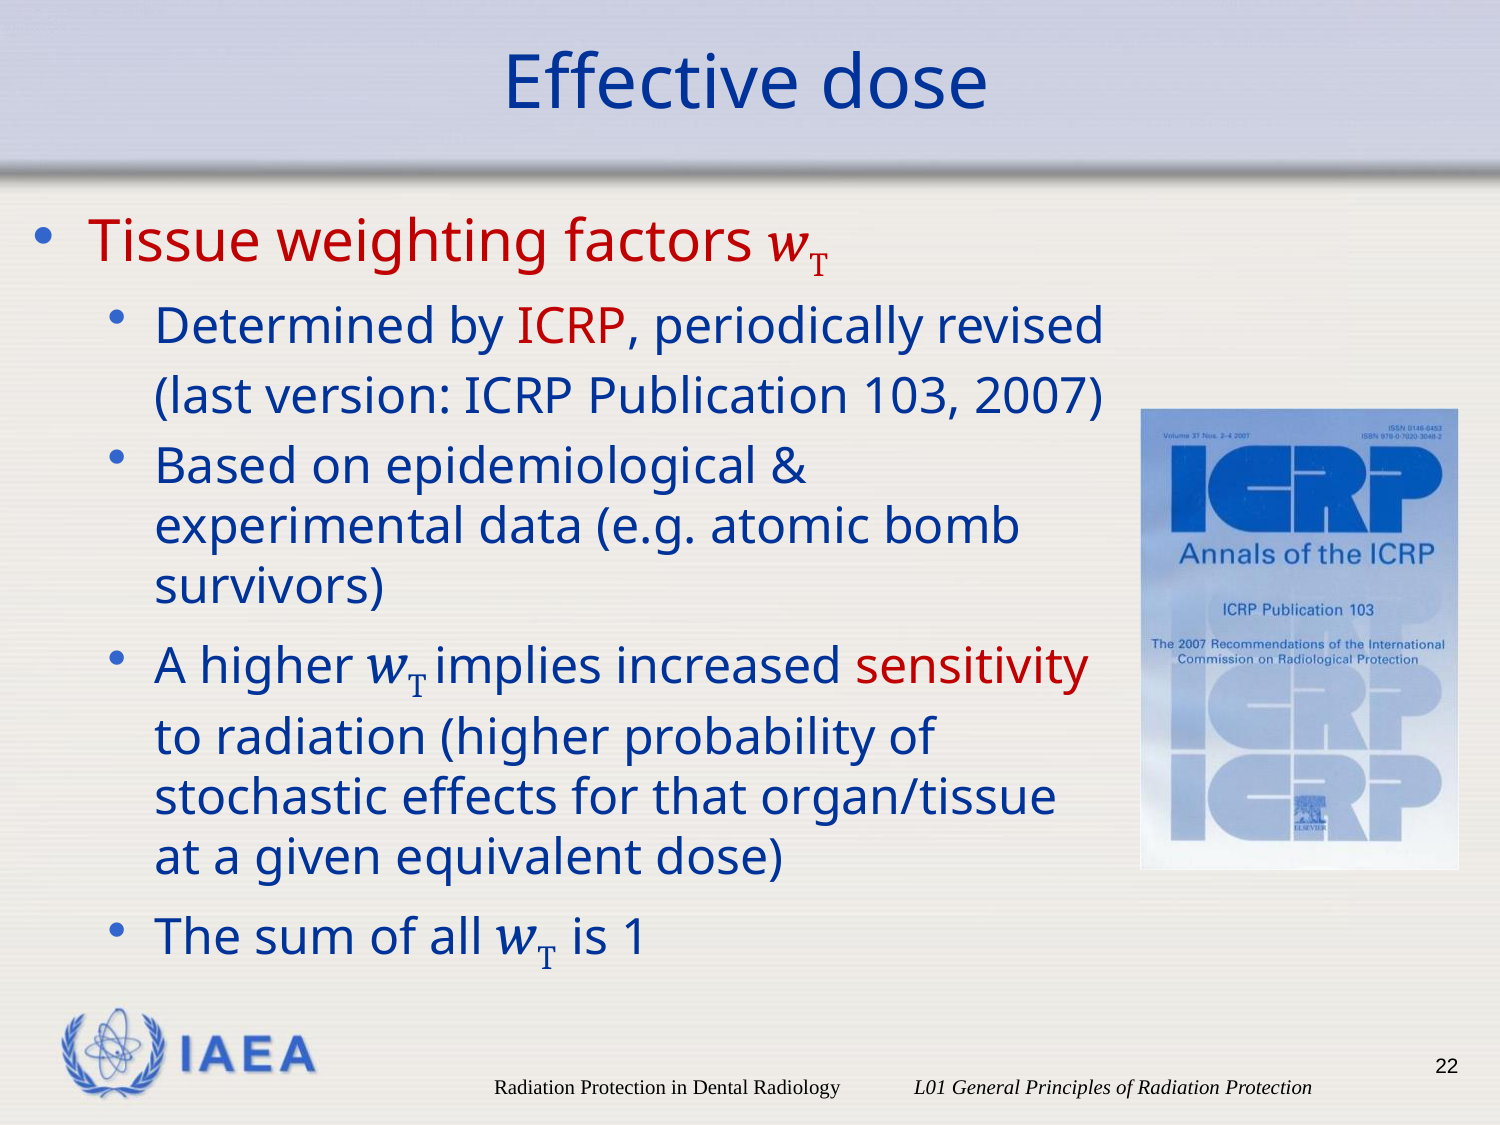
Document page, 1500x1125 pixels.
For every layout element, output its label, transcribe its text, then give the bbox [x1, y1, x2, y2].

text_box Radiation Protection in Dental Radiology L01 General Principles of Radiation Protection [454, 1065, 1353, 1106]
slide_number 22 [1389, 1044, 1474, 1093]
list Tissue weighting factors wT Determined by ICRP, periodically revised (last version: ICRP Publication 103, 2007) Based on epidemiological & experimental data (e.g. atomic bomb survivors) A higher wT implies increased sensitivity to radiation (higher probability of stochastic effects for that organ/tissue at a given equivalent dose) The sum of all wT is 1 [17, 195, 1129, 941]
title Effective dose [46, 15, 1447, 142]
picture [0, 0, 1500, 1125]
